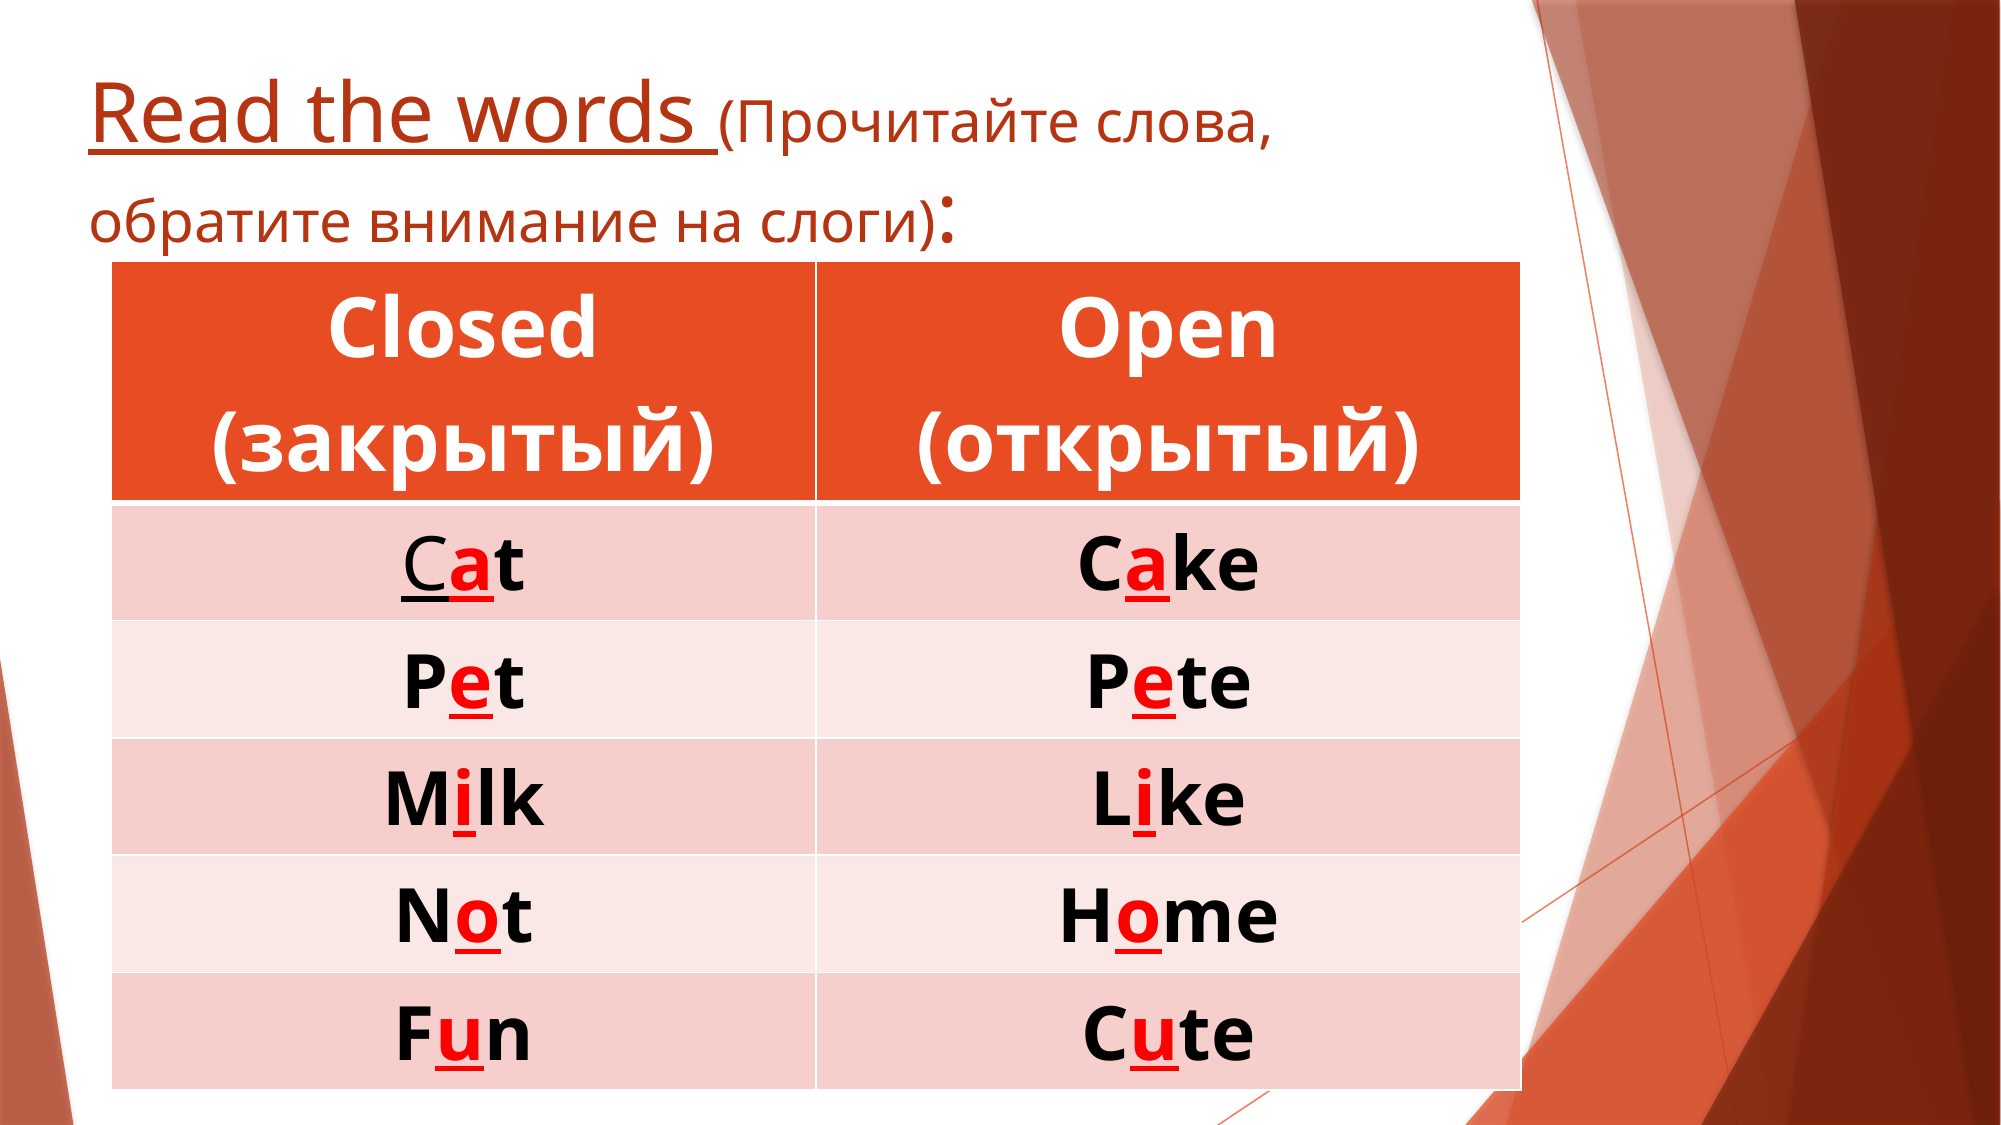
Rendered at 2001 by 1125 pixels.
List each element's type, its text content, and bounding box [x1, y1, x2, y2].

table_cell Milk [112, 739, 815, 854]
table_cell Pet [112, 621, 815, 737]
table_cell Not [112, 856, 815, 972]
table_cell Cake [817, 506, 1520, 620]
table_header Open (открытый) [817, 262, 1520, 500]
table_cell Cute [817, 973, 1520, 1089]
table_header Closed (закрытый) [112, 262, 815, 500]
title Read the words (Прочитайте слова, обратите внимание на слоги): [73, 51, 1560, 243]
table_cell Cat [112, 506, 815, 620]
table_cell Home [817, 856, 1520, 972]
table_cell Pete [817, 621, 1520, 737]
table_cell Fun [112, 973, 815, 1089]
table_cell Like [817, 739, 1520, 854]
